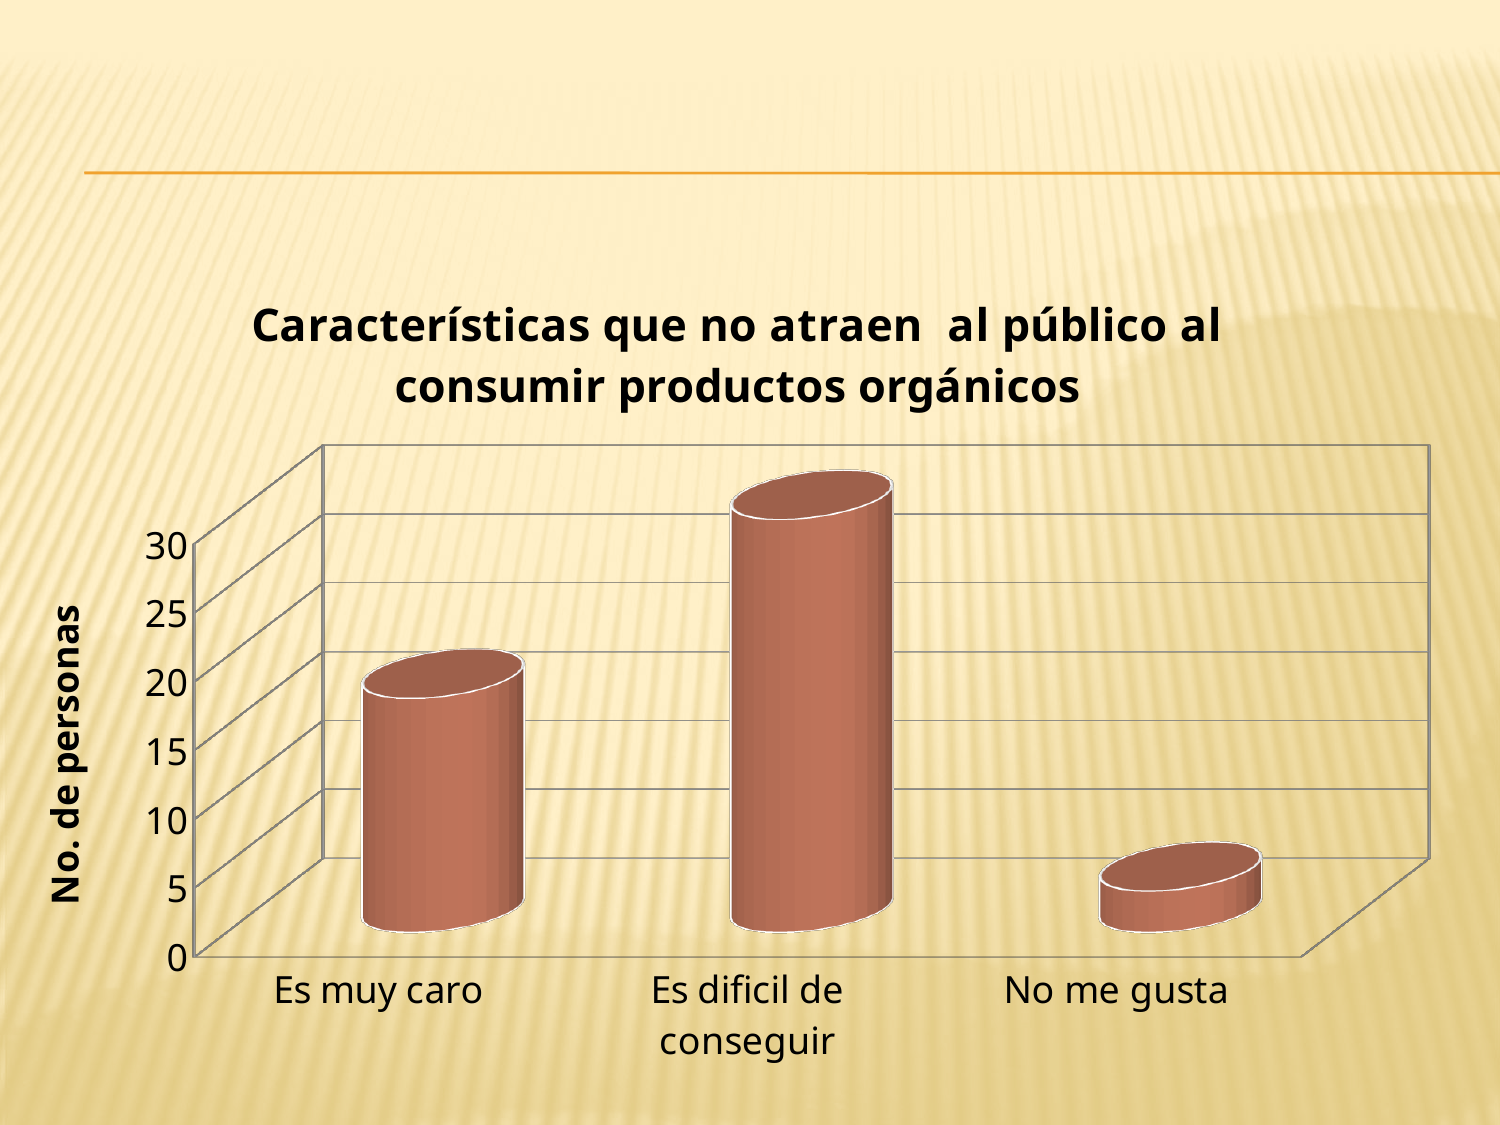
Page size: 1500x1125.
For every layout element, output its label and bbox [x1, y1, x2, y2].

chart [0, 254, 1476, 1083]
